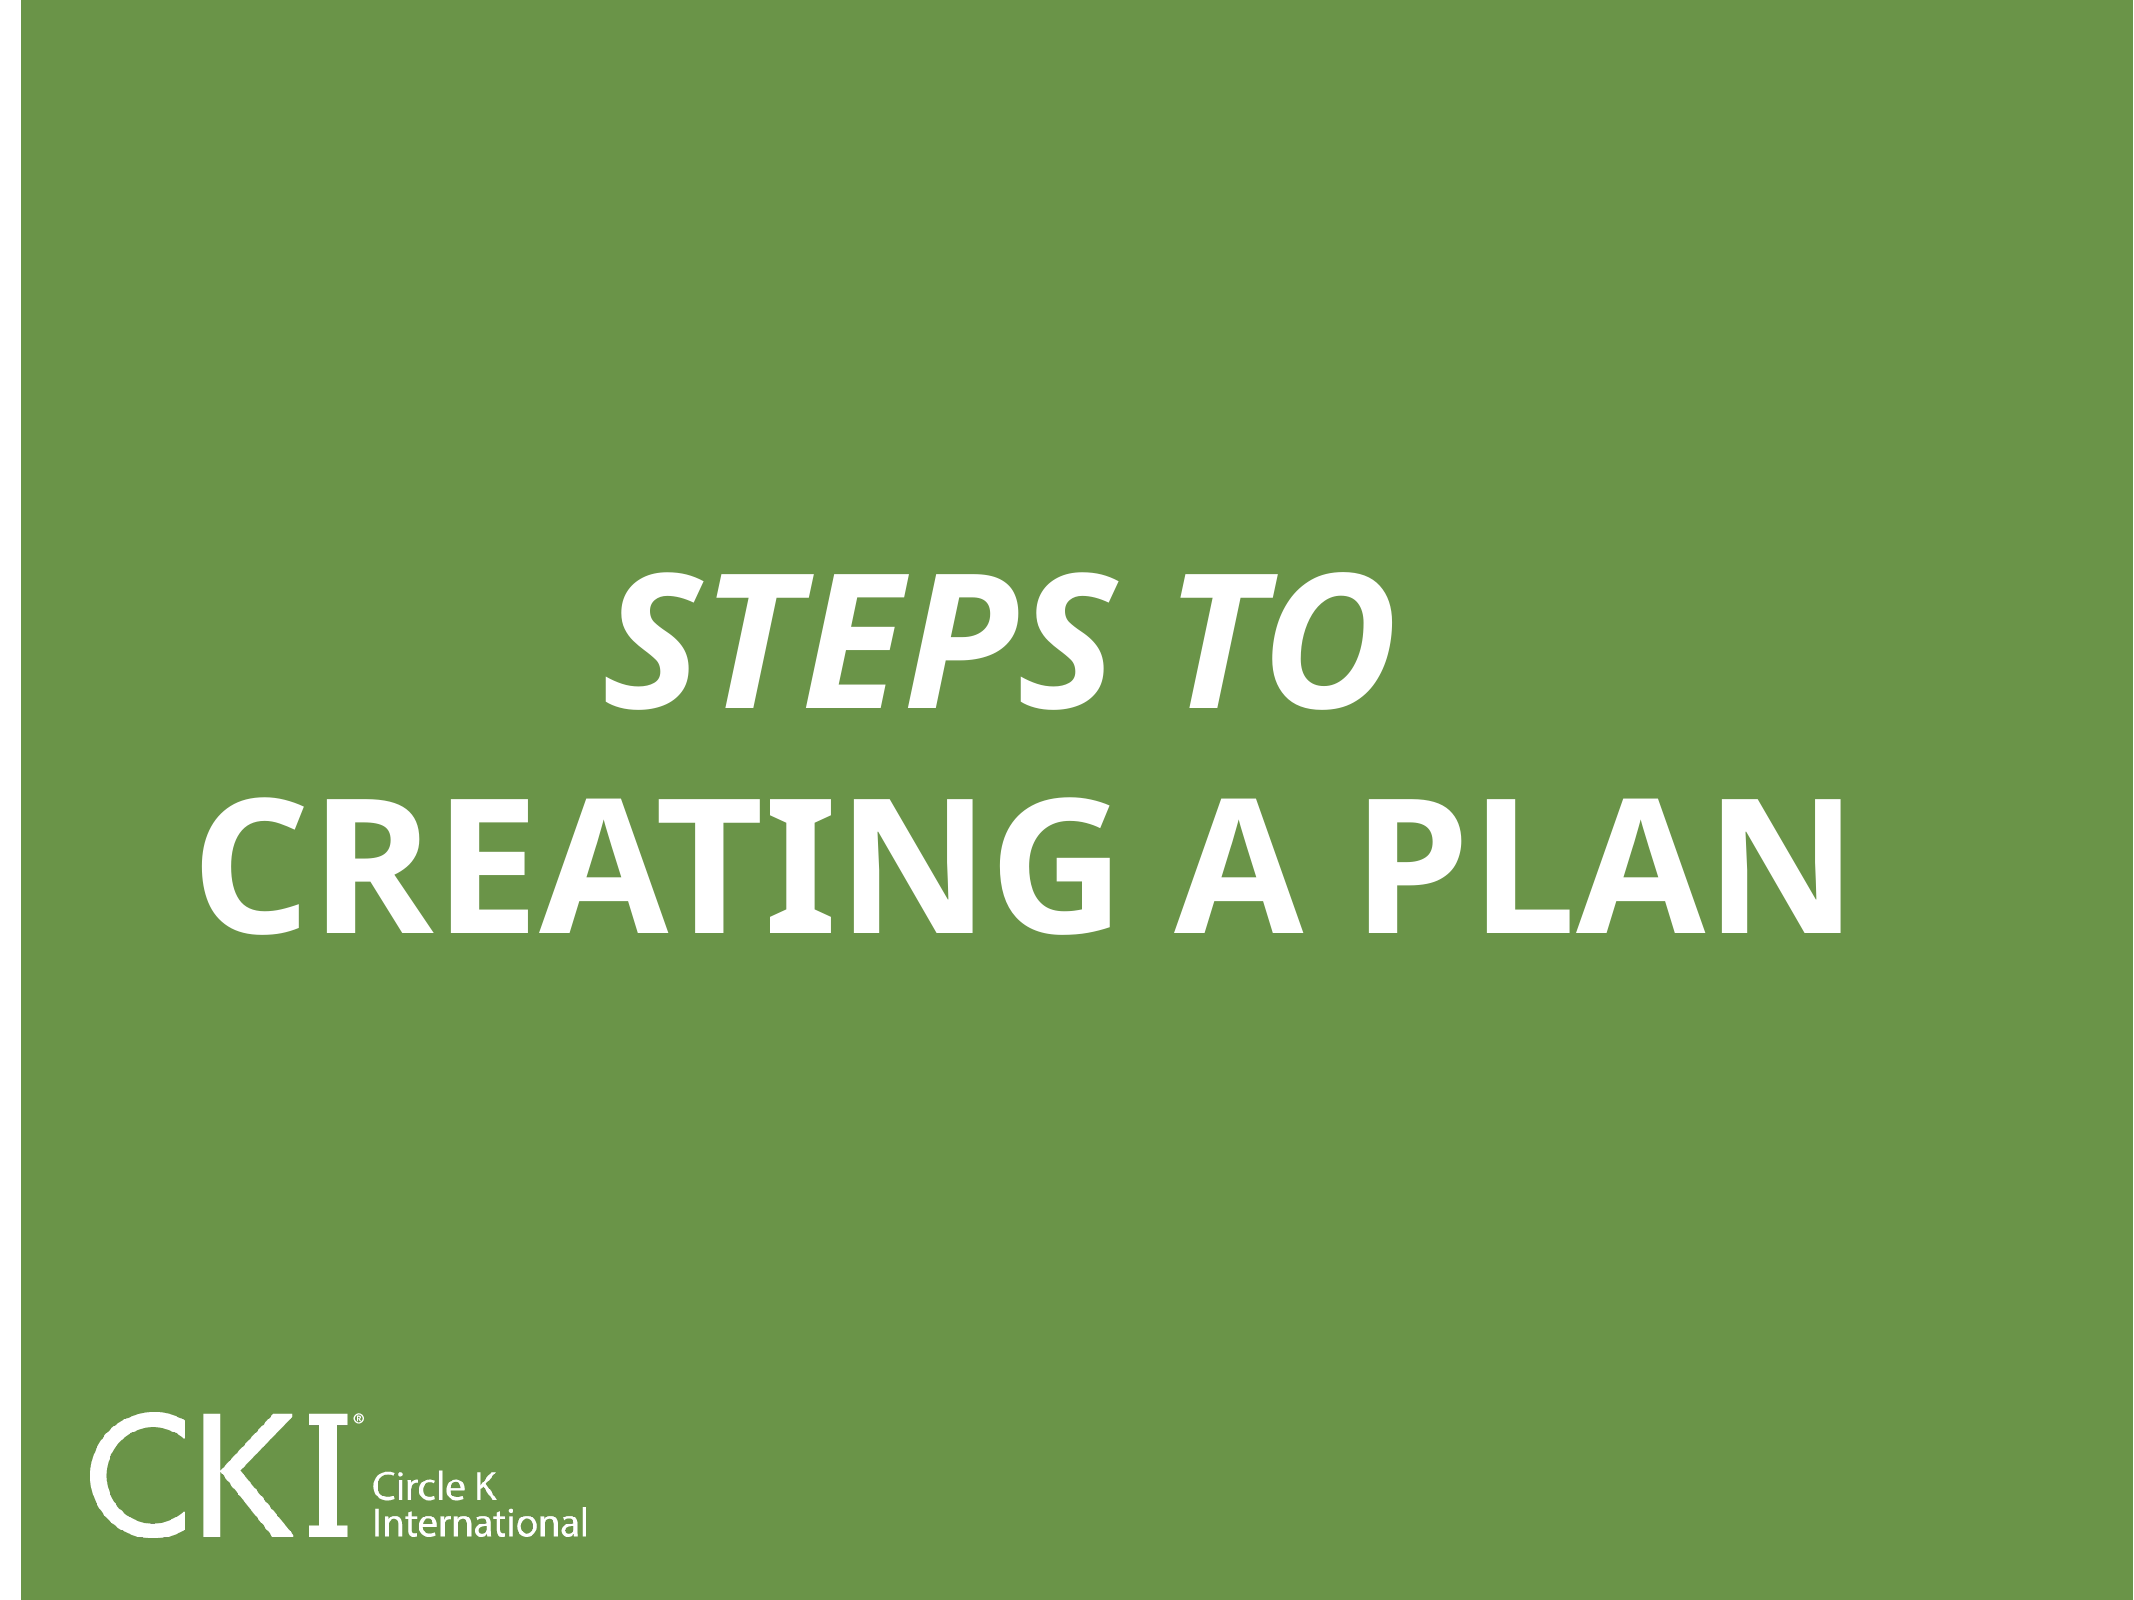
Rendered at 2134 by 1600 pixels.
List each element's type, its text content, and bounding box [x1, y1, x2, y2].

list STEPS TO CREATING A PLAN [90, 615, 1960, 877]
picture [90, 1412, 586, 1538]
